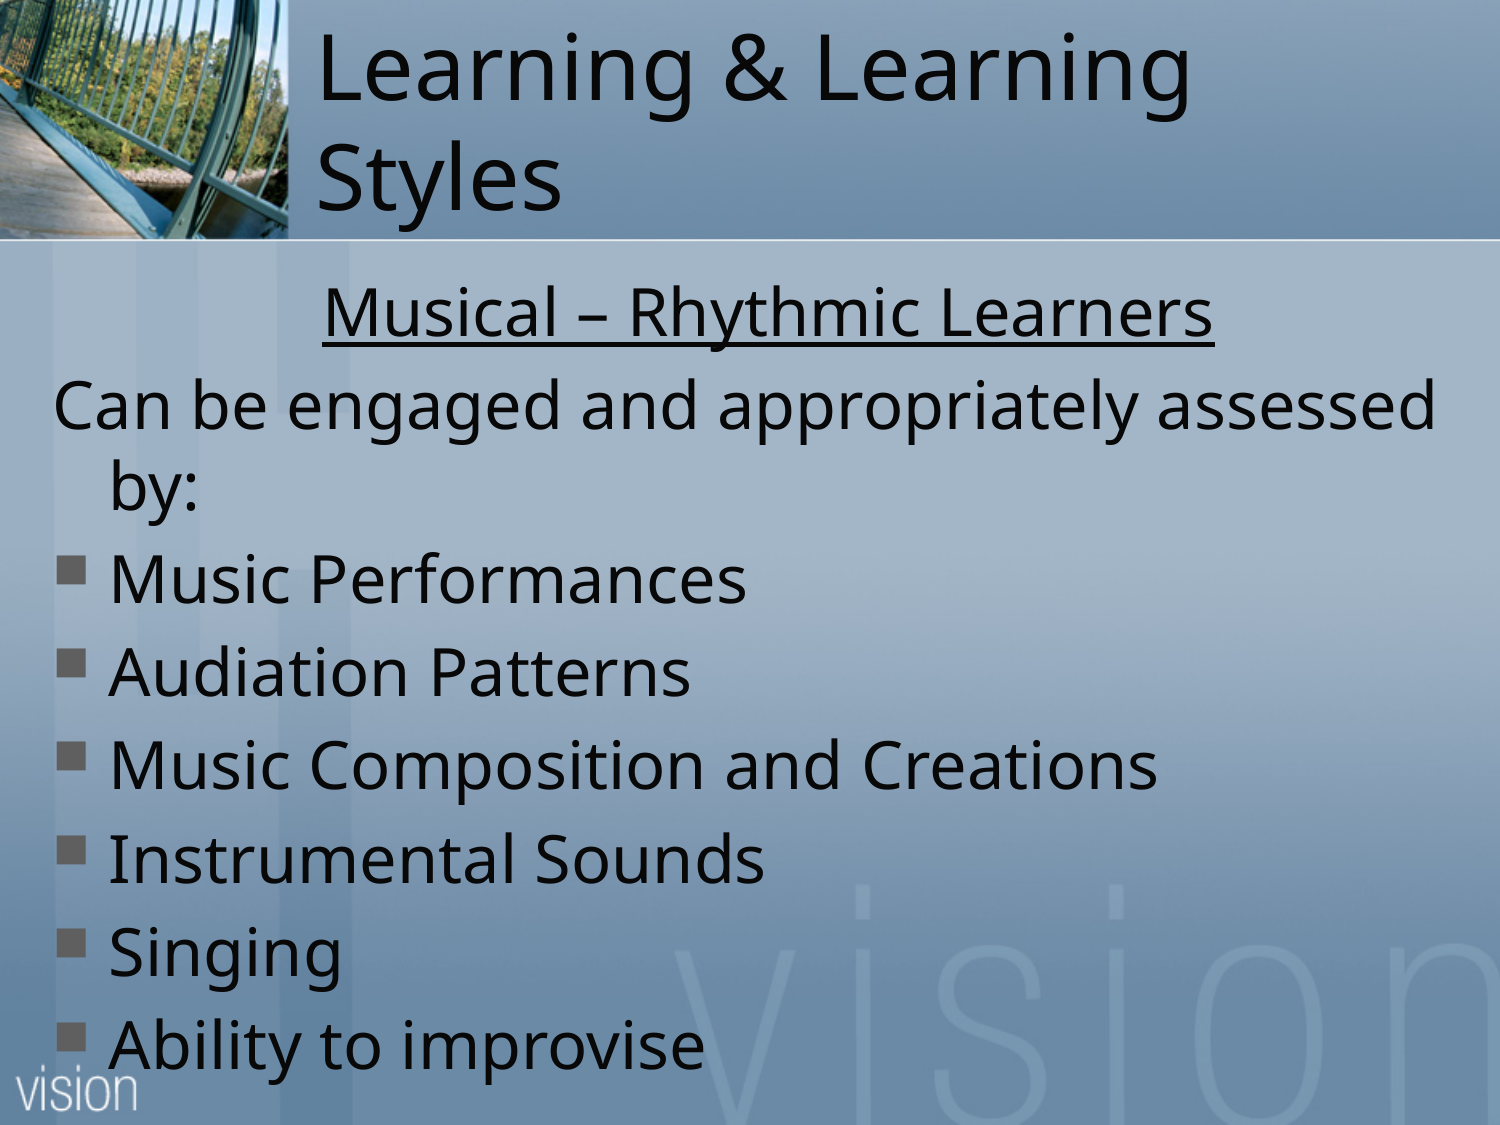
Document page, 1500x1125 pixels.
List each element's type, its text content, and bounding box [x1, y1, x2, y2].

title Learning & Learning Styles [299, 30, 1462, 207]
picture [0, 0, 1500, 1125]
list Musical – Rhythmic Learners Can be engaged and appropriately assessed by: Music Performances Audiation Patterns Music Composition and Creations Instrumental Sounds Singing Ability to improvise [37, 262, 1500, 1096]
